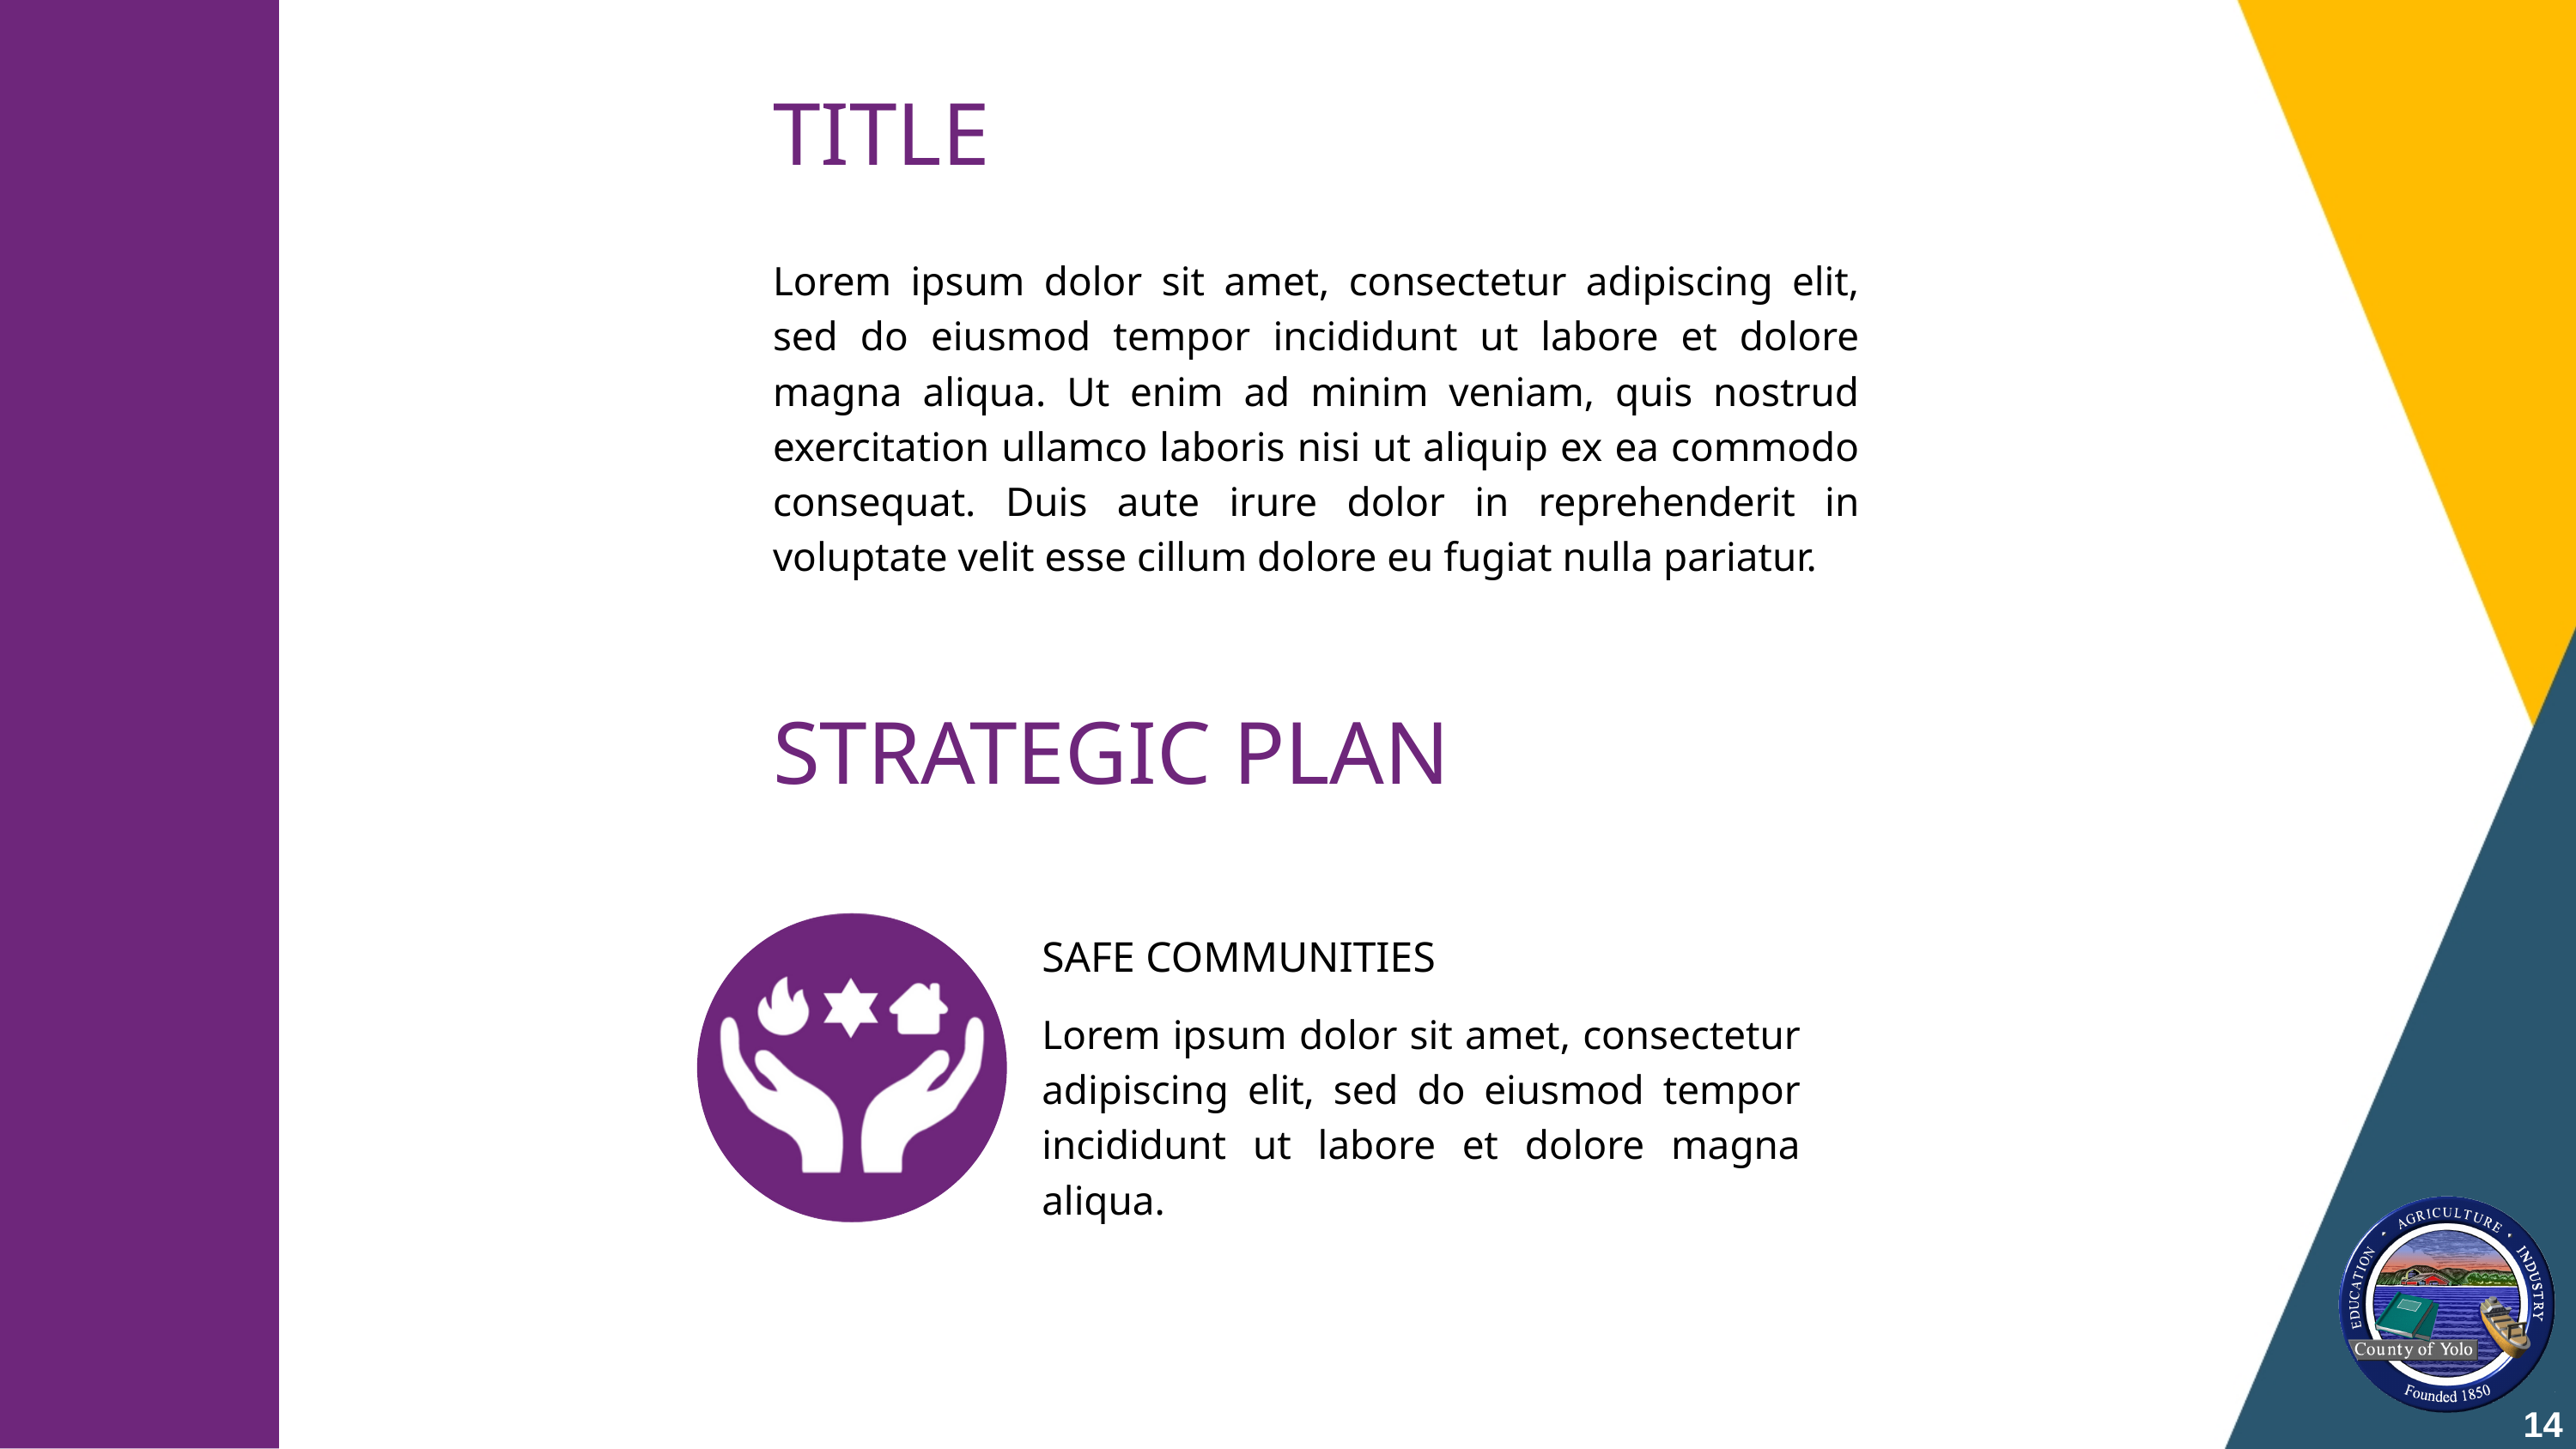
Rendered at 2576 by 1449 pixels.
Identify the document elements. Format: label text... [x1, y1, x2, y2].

text_box TITLE [772, 70, 1562, 183]
text_box STRATEGIC PLAN [772, 688, 1562, 802]
text_box [0, 0, 281, 1449]
text_box Lorem ipsum dolor sit amet, consectetur adipiscing elit, sed do eiusmod tempor incididunt ut labore et dolore magna aliqua. Ut enim ad minim veniam, quis nostrud exercitation ullamco laboris nisi ut aliquip ex ea commodo consequat. Duis aute irure dolor in reprehenderit in voluptate velit esse cillum dolore eu fugiat nulla pariatur. [773, 248, 1861, 579]
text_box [696, 912, 1007, 1223]
slide_number 14 [2275, 1397, 2576, 1449]
text_box SAFE COMMUNITIES [1042, 923, 1592, 981]
text_box Lorem ipsum dolor sit amet, consectetur adipiscing elit, sed do eiusmod tempor incididunt ut labore et dolore magna aliqua. [1042, 1002, 1801, 1223]
picture [281, 0, 2576, 1449]
